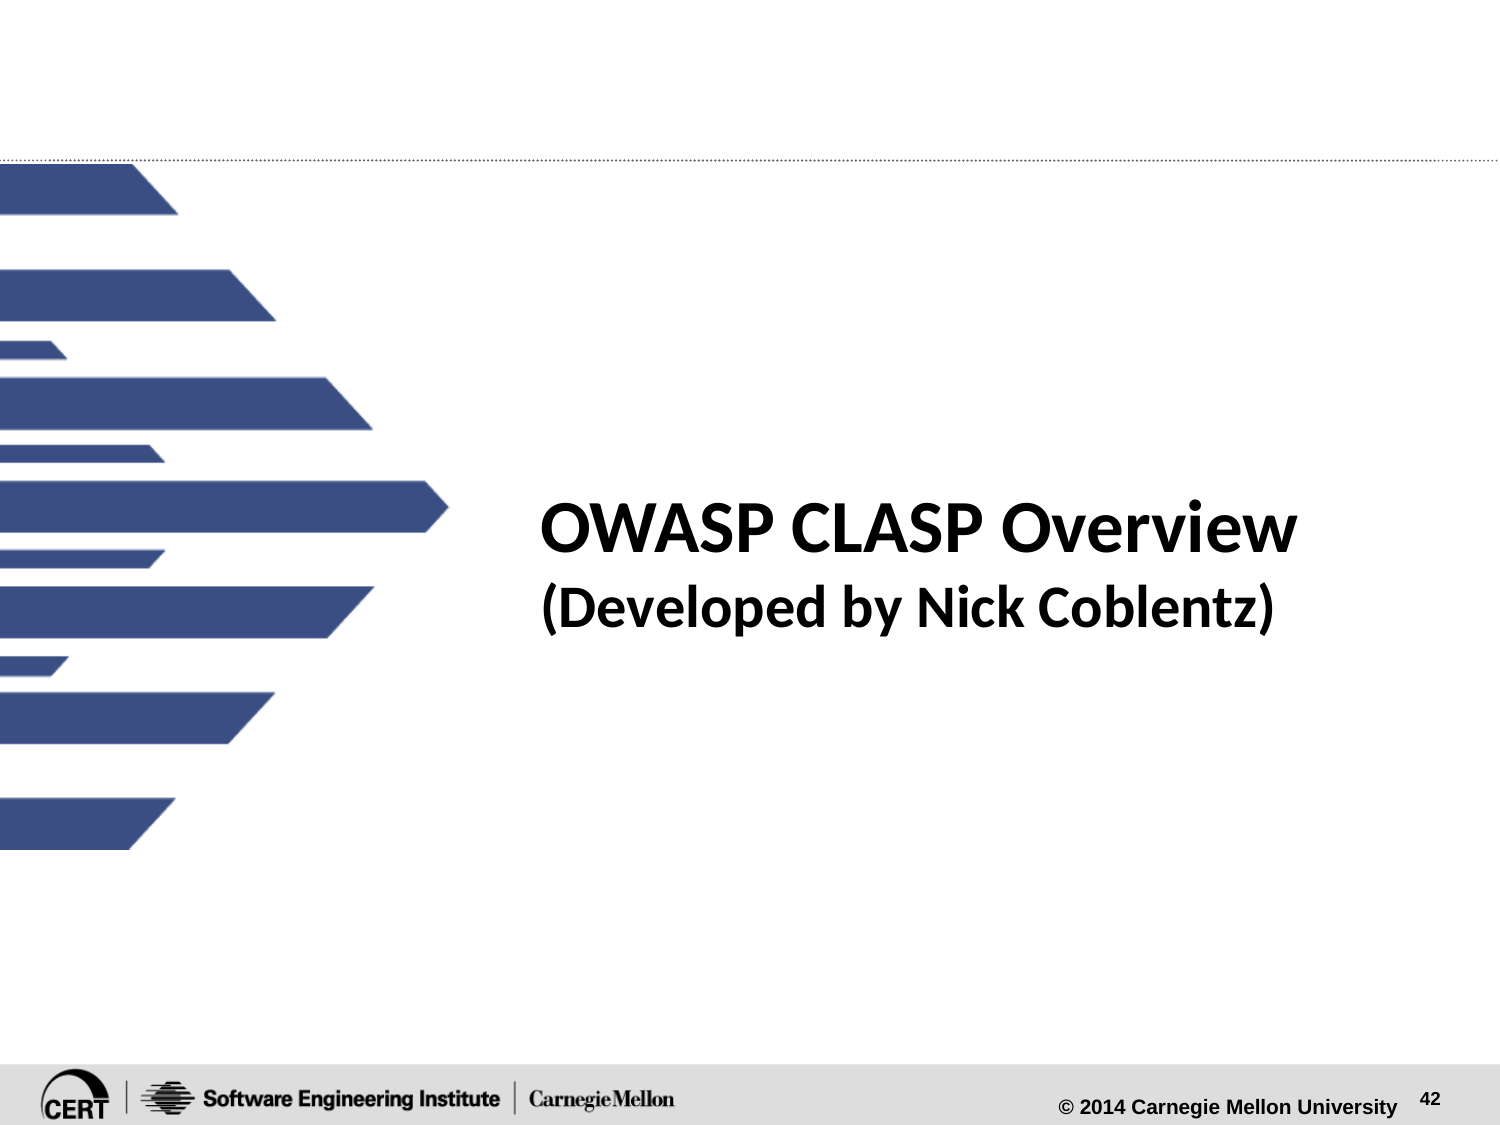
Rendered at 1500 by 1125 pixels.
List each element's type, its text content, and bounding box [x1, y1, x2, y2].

picture [24, 1065, 688, 1125]
picture [0, 164, 450, 851]
text_box OWASP CLASP Overview (Developed by Nick Coblentz) [525, 399, 1475, 717]
